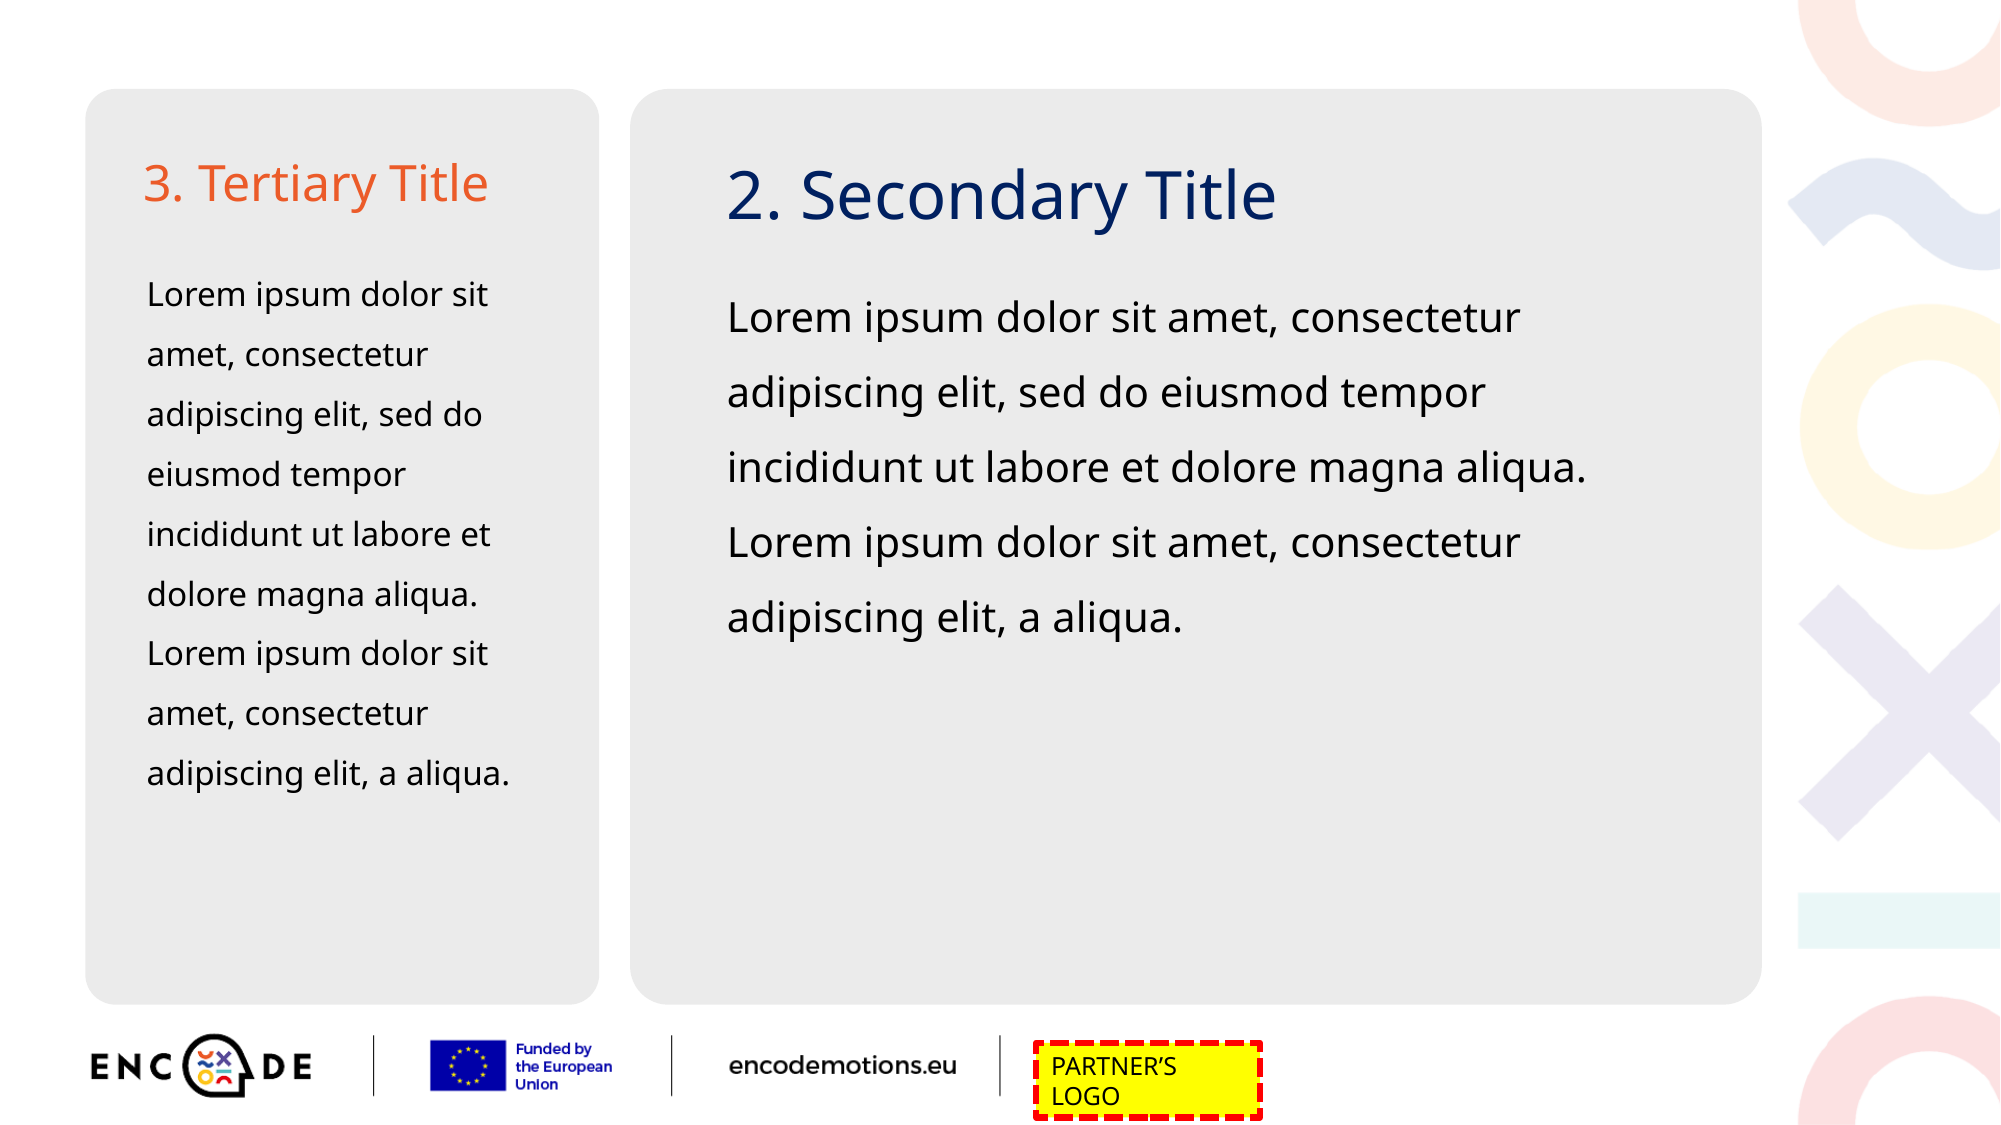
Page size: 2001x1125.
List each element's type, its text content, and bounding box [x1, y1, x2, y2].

picture [0, 0, 2001, 1125]
text_box PARTNER’S LOGO [1036, 1042, 1260, 1118]
text_box 2. Secondary Title [712, 146, 1392, 241]
text_box [628, 87, 1764, 1007]
text_box Lorem ipsum dolor sit amet, consectetur adipiscing elit, sed do eiusmod tempor incididunt ut labore et dolore magna aliqua. Lorem ipsum dolor sit amet, consectetur adipiscing elit, a aliqua. [131, 245, 558, 800]
text_box Lorem ipsum dolor sit amet, consectetur adipiscing elit, sed do eiusmod tempor incididunt ut labore et dolore magna aliqua. Lorem ipsum dolor sit amet, consectetur adipiscing elit, a aliqua. [712, 258, 1681, 649]
text_box [83, 87, 601, 1007]
text_box 3. Tertiary Title [128, 144, 554, 220]
